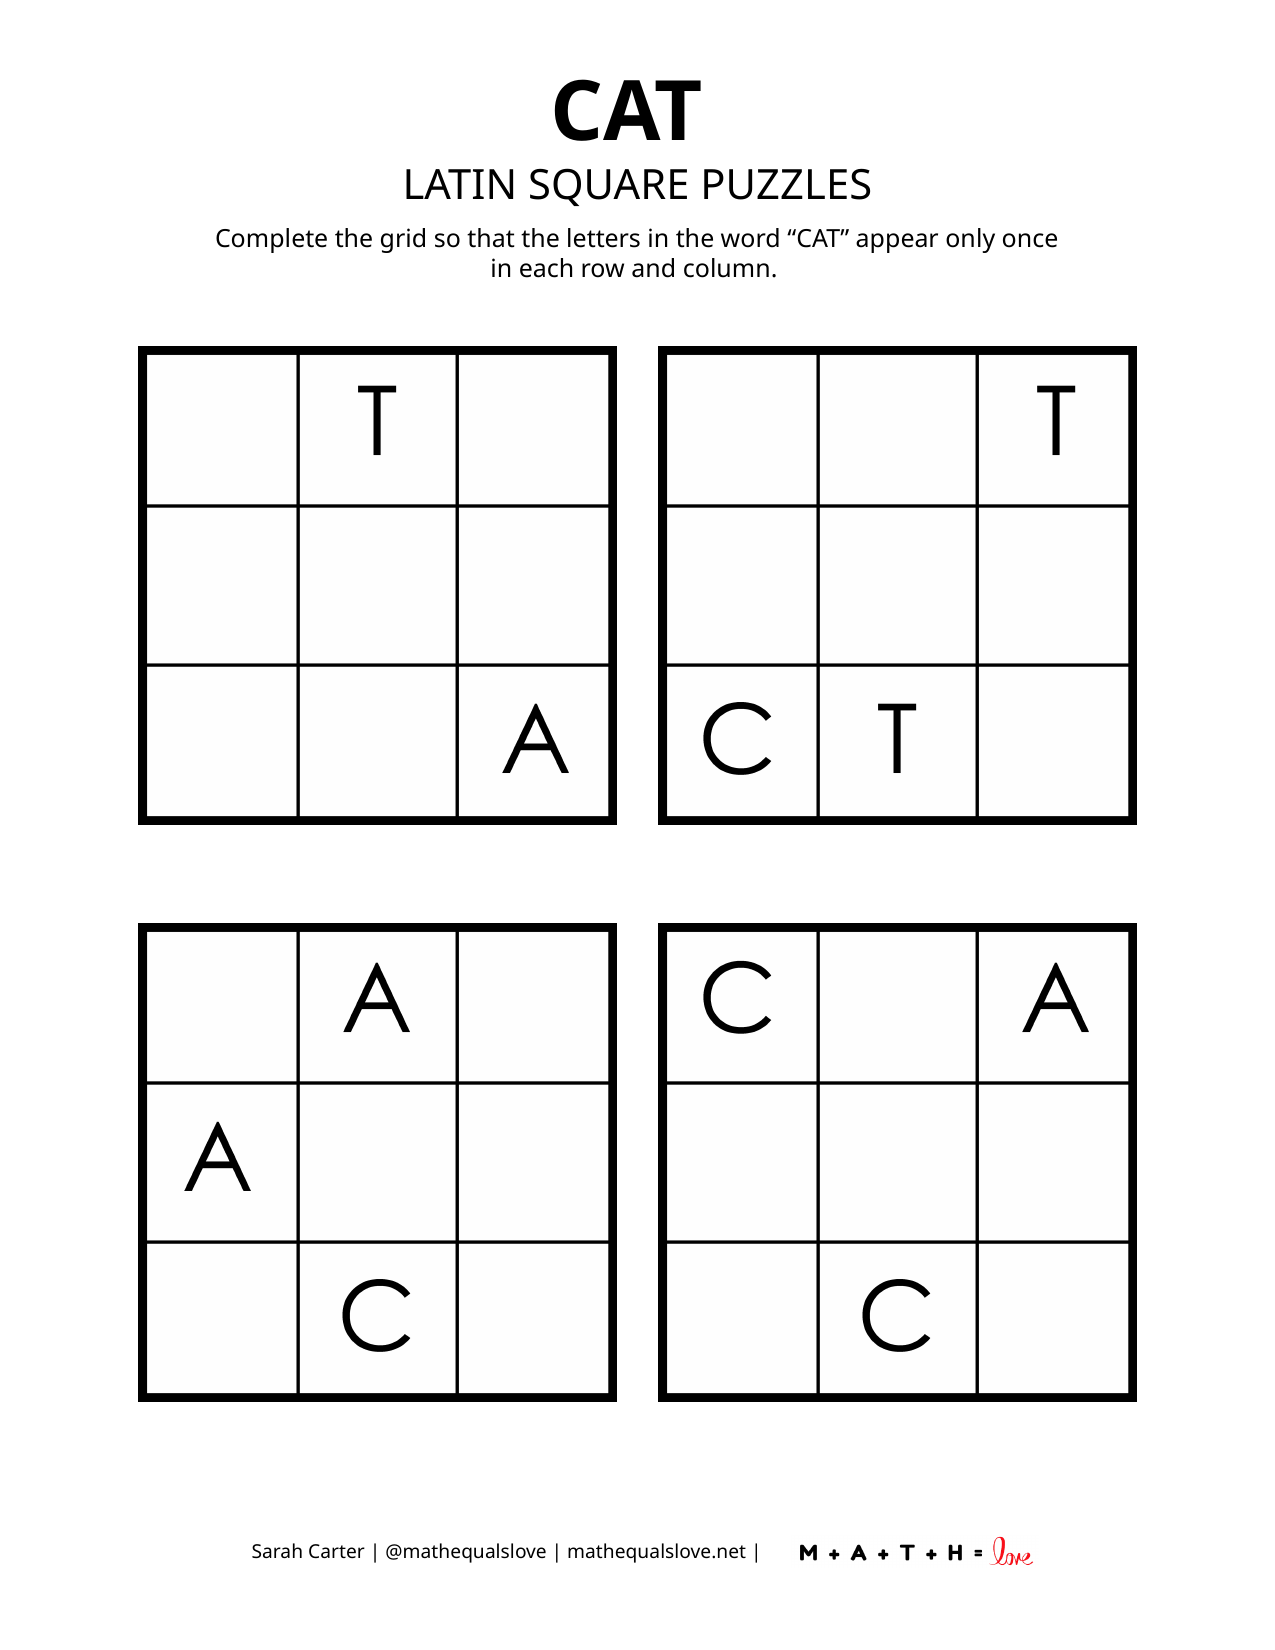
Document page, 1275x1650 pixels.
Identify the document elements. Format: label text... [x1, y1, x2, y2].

text_box Complete the grid so that the letters in the word “CAT” appear only once in each row and column. [0, 214, 1275, 290]
picture [790, 1534, 1039, 1569]
picture [658, 346, 1138, 826]
picture [137, 923, 617, 1403]
picture [137, 346, 617, 826]
text_box Sarah Carter | @mathequalslove | mathequalslove.net | [236, 1532, 1071, 1570]
picture [658, 923, 1138, 1403]
text_box CAT LATIN SQUARE PUZZLES [77, 50, 1198, 214]
